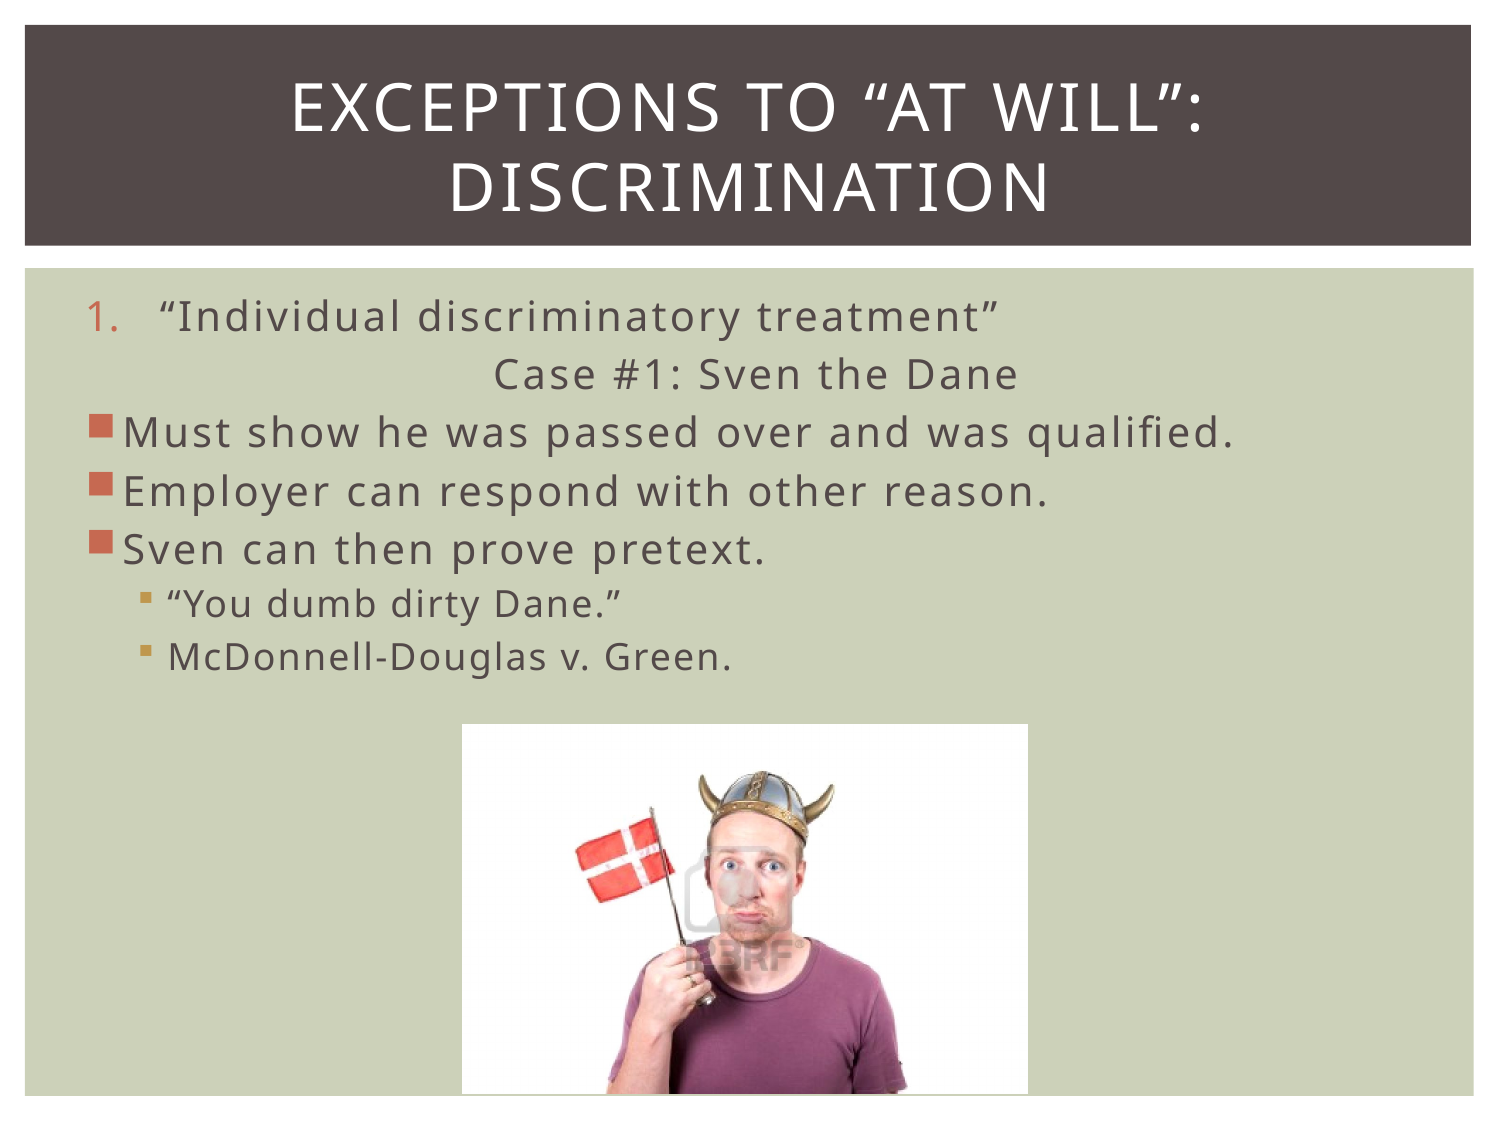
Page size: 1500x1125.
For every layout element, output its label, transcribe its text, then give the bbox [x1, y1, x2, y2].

title Exceptions to “at will”: Discrimination [62, 58, 1438, 232]
picture [462, 724, 1028, 1095]
list “Individual discriminatory treatment” Case #1: Sven the Dane Must show he was passed over and was qualified. Employer can respond with other reason. Sven can then prove pretext. “You dumb dirty Dane.” McDonnell-Douglas v. Green. [62, 281, 1442, 1005]
